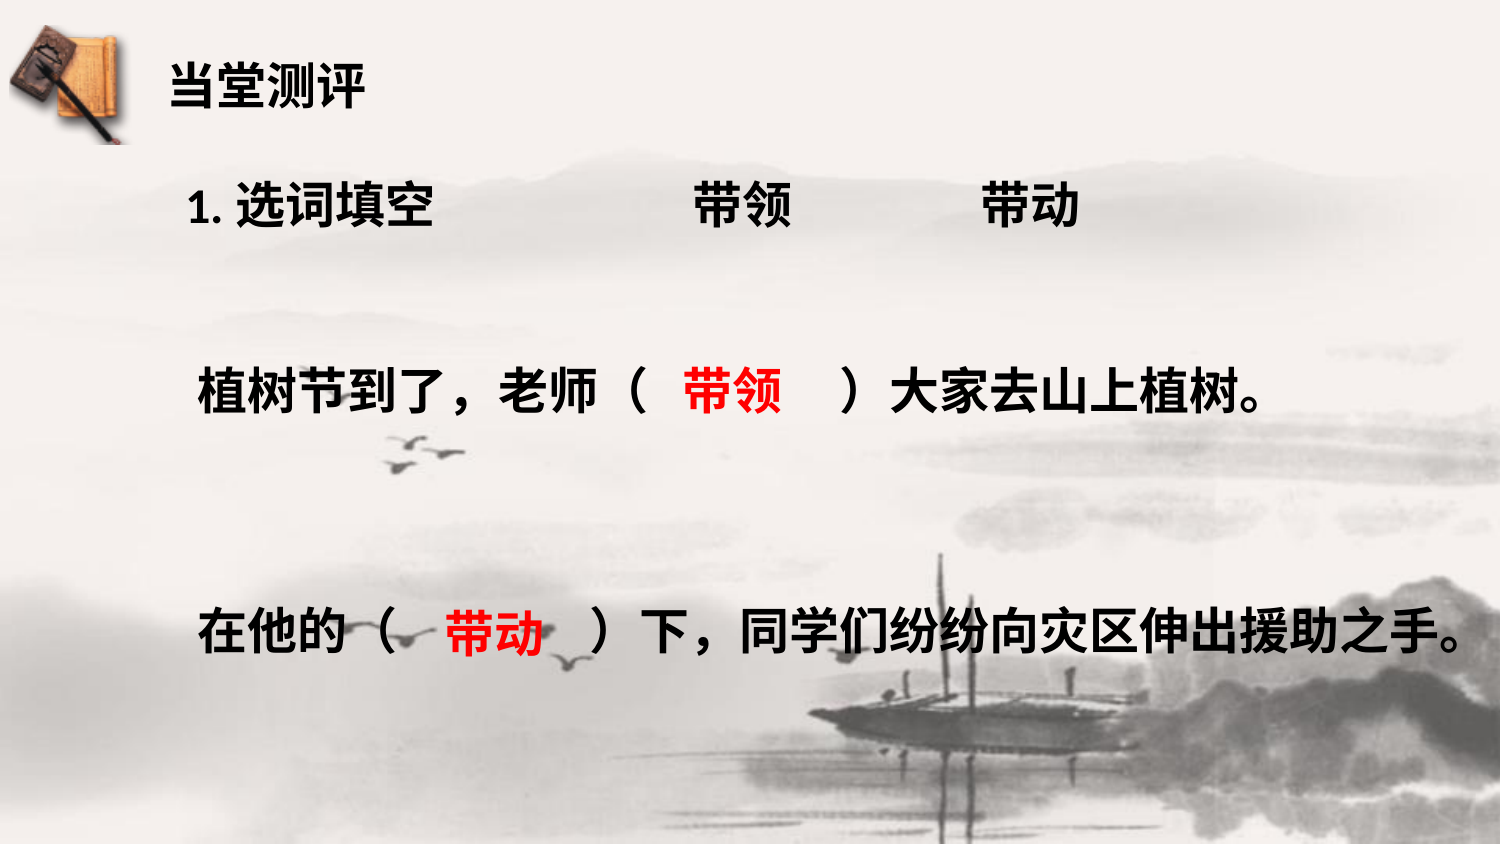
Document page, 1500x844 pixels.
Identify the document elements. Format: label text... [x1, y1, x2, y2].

text_box 带领 [677, 166, 808, 241]
text_box 植树节到了，老师（ ）大家去山上植树。 在他的（ ）下，同学们纷纷向灾区伸出援助之手。 [183, 352, 1500, 667]
text_box 当堂测评 [151, 46, 382, 122]
text_box 带动 [429, 594, 560, 670]
text_box 1.选词填空 [170, 166, 451, 241]
text_box 带动 [965, 166, 1096, 241]
text_box 带领 [667, 352, 798, 427]
picture [0, 0, 1500, 844]
